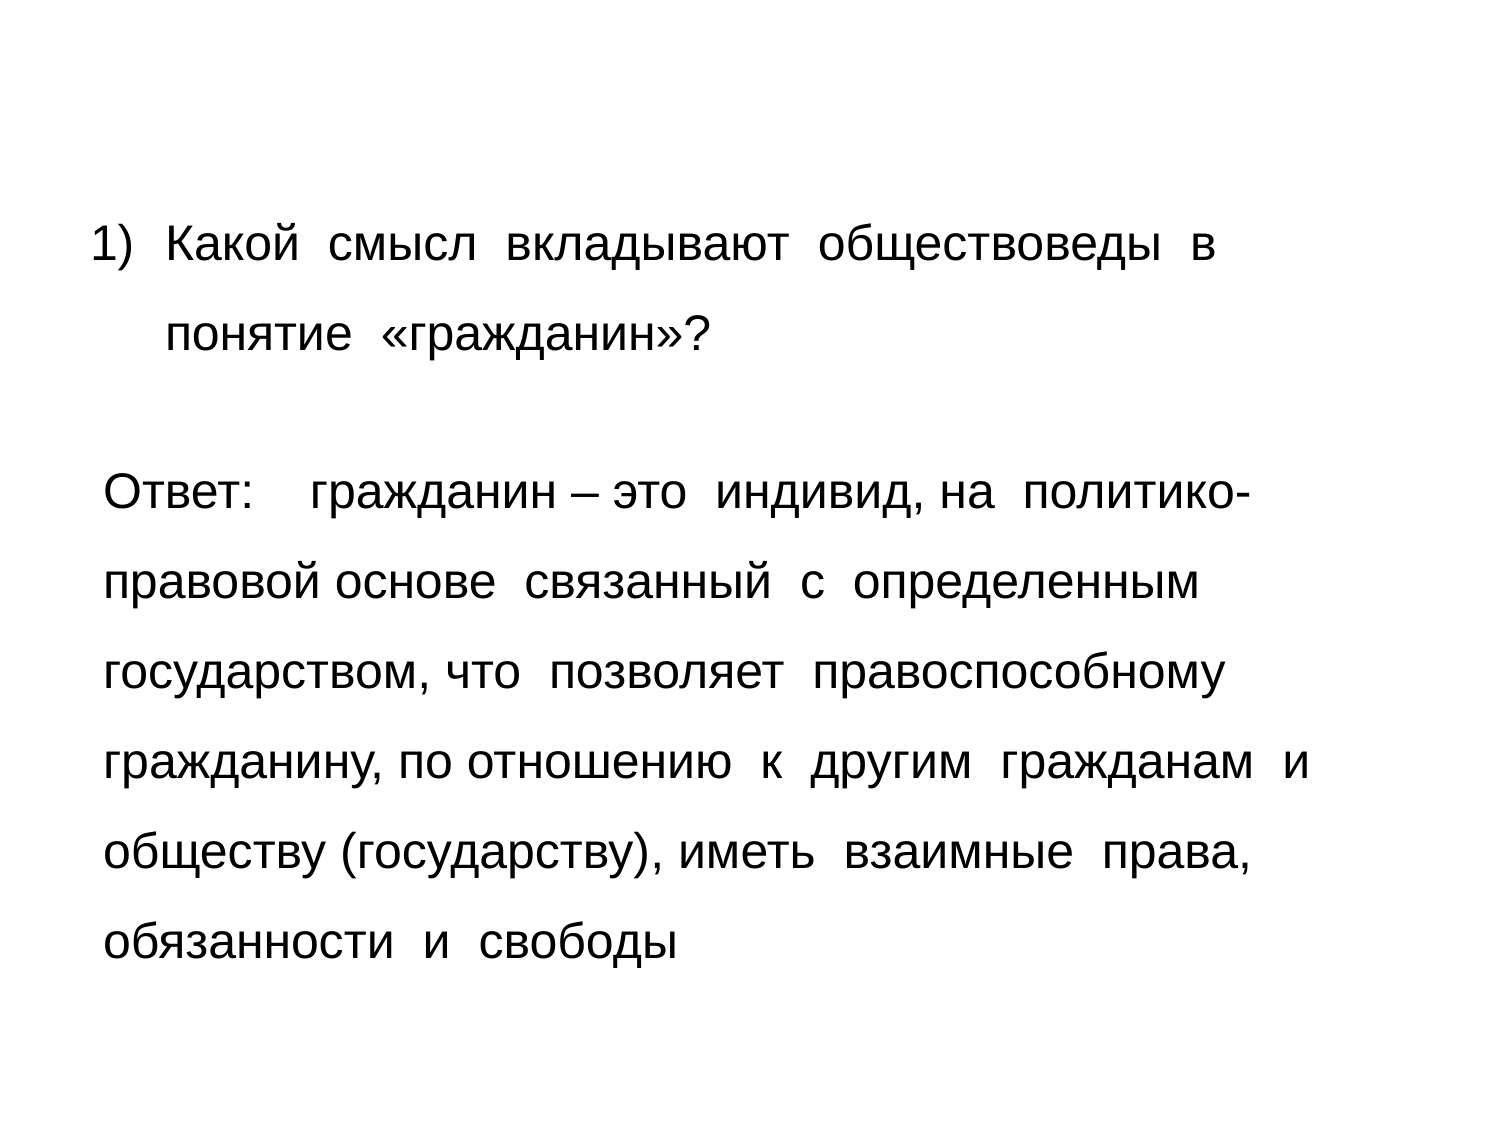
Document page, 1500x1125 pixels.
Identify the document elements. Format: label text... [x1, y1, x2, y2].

text_box Ответ: гражданин – это индивид, на политико-правовой основе связанный с определенным государством, что позволяет правоспособному гражданину, по отношению к другим гражданам и обществу (государству), иметь взаимные права, обязанности и свободы [88, 420, 1412, 976]
list Какой смысл вкладывают обществоведы в понятие «гражданин»? [75, 172, 1425, 457]
